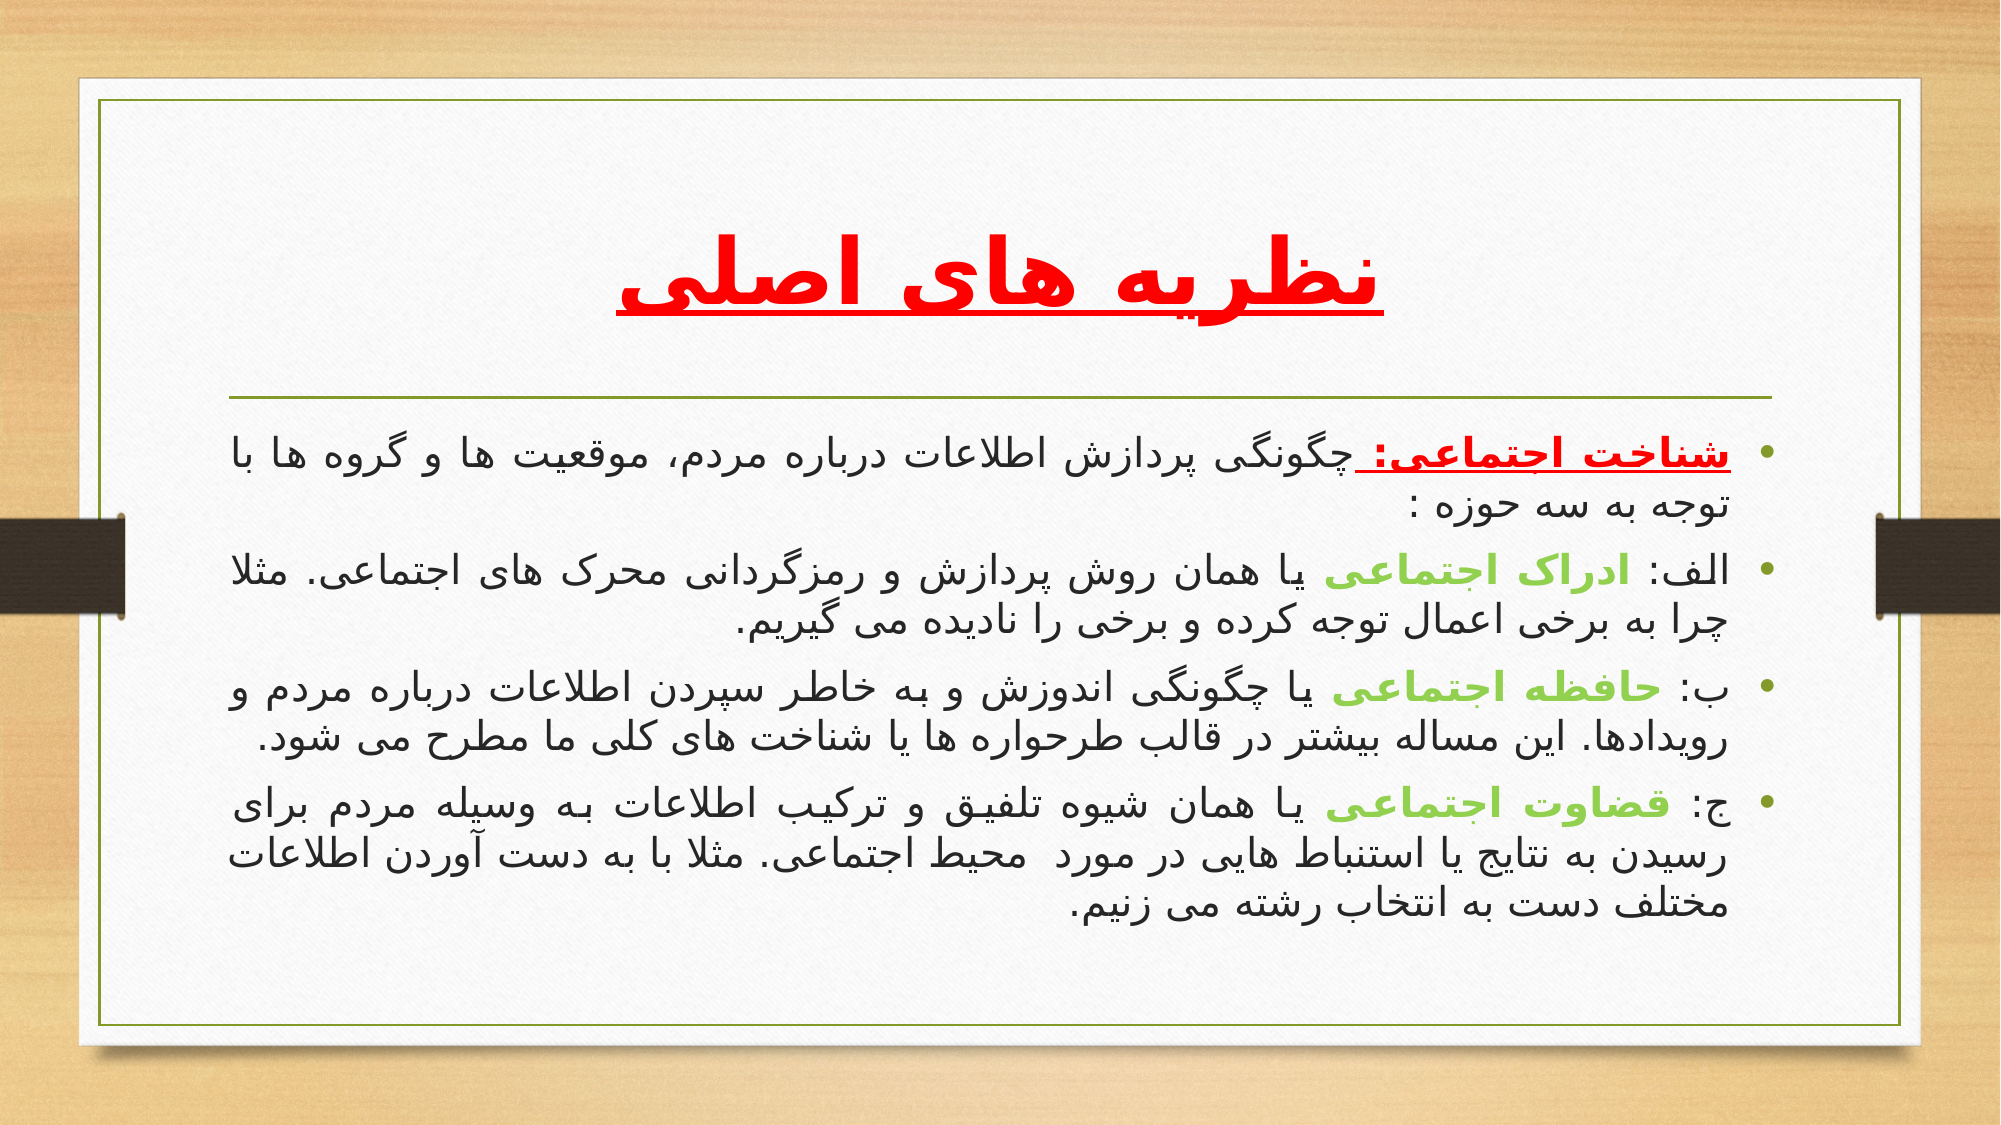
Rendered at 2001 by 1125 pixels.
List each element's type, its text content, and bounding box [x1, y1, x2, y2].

title نظریه های اصلی [212, 161, 1788, 375]
picture [0, 0, 2001, 1125]
list شناخت اجتماعی: چگونگی پردازش اطلاعات درباره مردم، موقعیت ها و گروه ها با توجه به سه حوزه : الف: ادراک اجتماعی یا همان روش پردازش و رمزگردانی محرک های اجتماعی. مثلا چرا به برخی اعمال توجه کرده و برخی را نادیده می گیریم. ب: حافظه اجتماعی یا چگونگی اندوزش و به خاطر سپردن اطلاعات درباره مردم و رویدادها. این مساله بیشتر در قالب طرحواره ها یا شناخت های کلی ما مطرح می شود. ج: قضاوت اجتماعی یا همان شیوه تلفیق و ترکیب اطلاعات به وسیله مردم برای رسیدن به نتایج یا استنباط هایی در مورد محیط اجتماعی. مثلا با به دست آوردن اطلاعات مختلف دست به انتخاب رشته می زنیم. [212, 419, 1788, 964]
